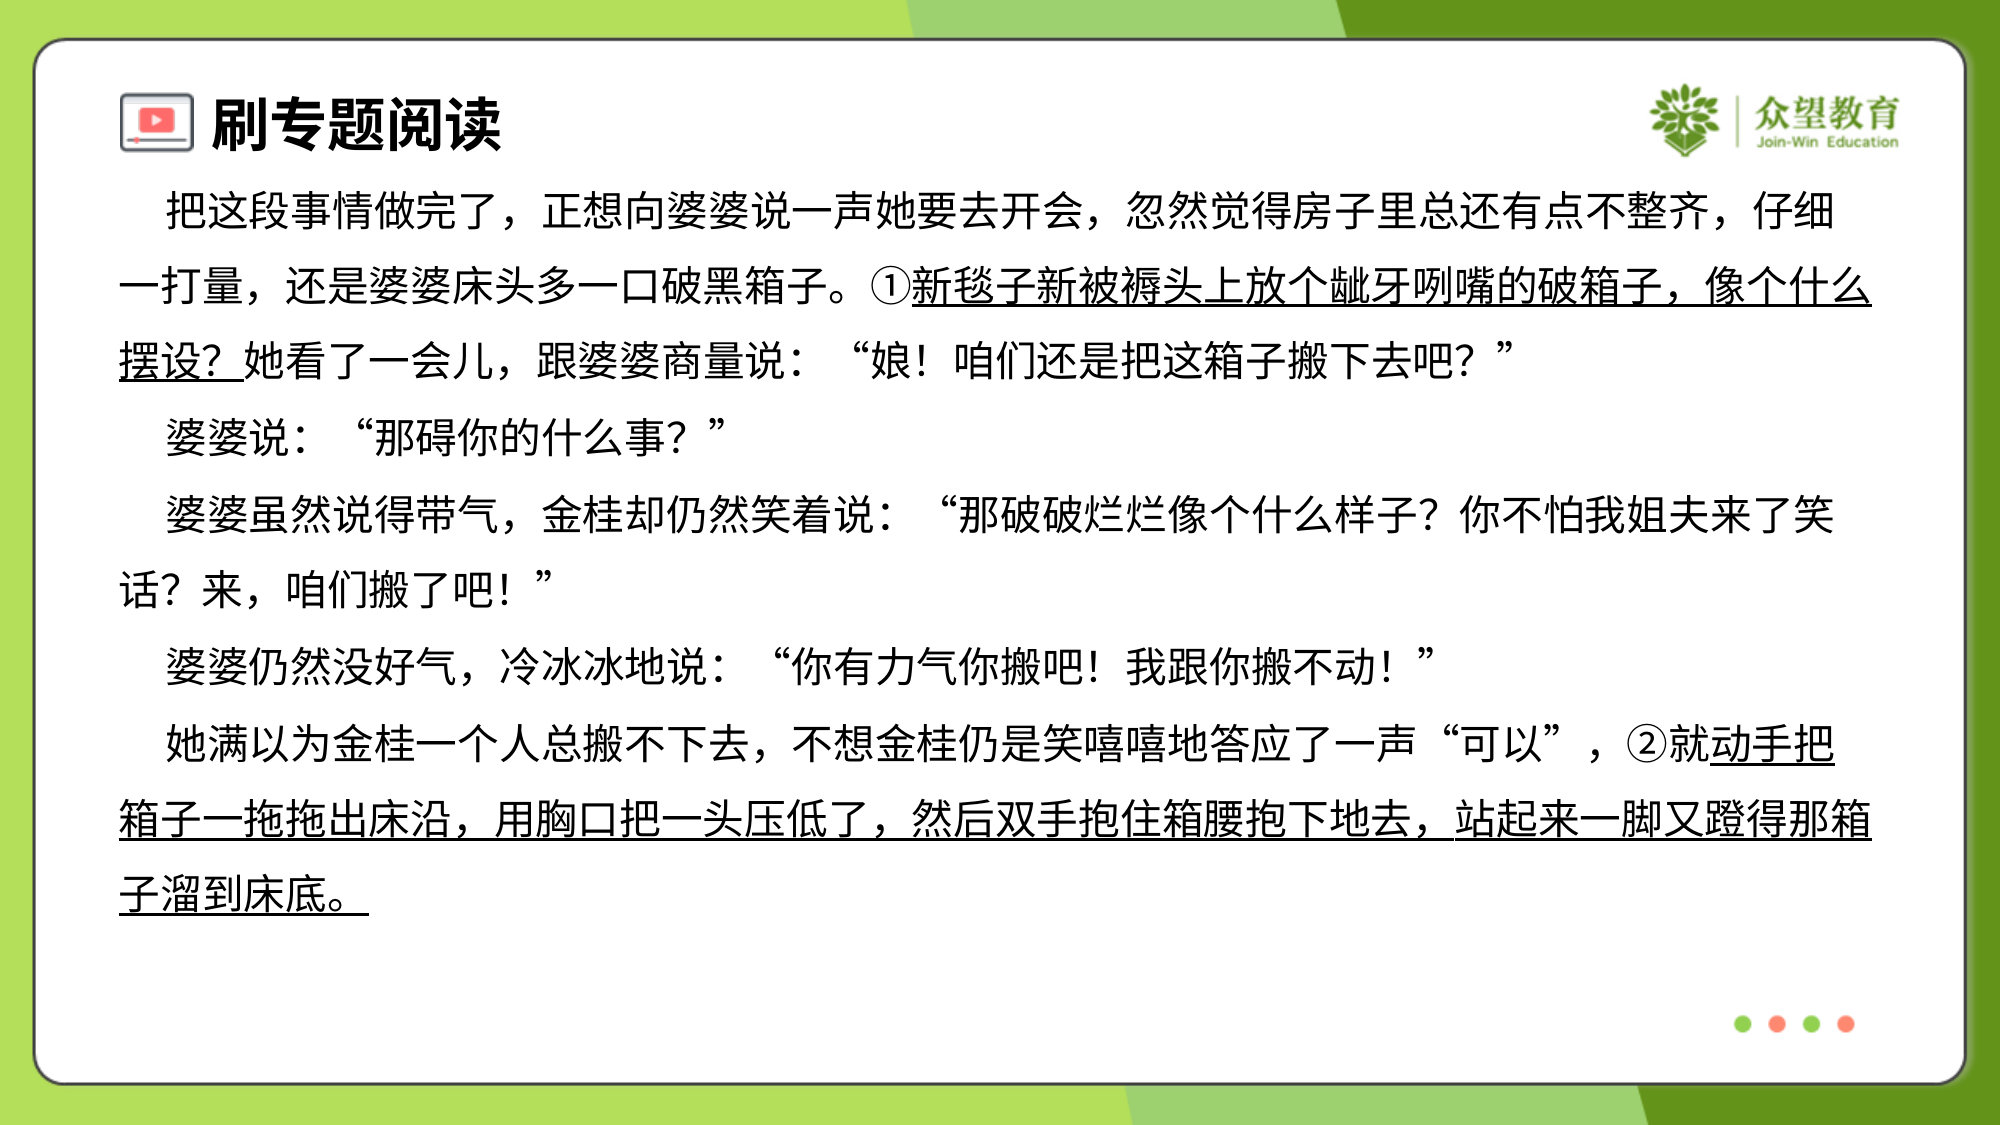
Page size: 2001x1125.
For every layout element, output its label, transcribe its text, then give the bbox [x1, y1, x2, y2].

text_box 把这段事情做完了，正想向婆婆说一声她要去开会，忽然觉得房子里总还有点不整齐，仔细 一打量，还是婆婆床头多一口破黑箱子。①新毯子新被褥头上放个龇牙咧嘴的破箱子，像个什么 摆设？她看了一会儿，跟婆婆商量说：“娘！咱们还是把这箱子搬下去吧？” 婆婆说：“那碍你的什么事？” 婆婆虽然说得带气，金桂却仍然笑着说：“那破破烂烂像个什么样子？你不怕我姐夫来了笑 话？来，咱们搬了吧！” 婆婆仍然没好气，冷冰冰地说：“你有力气你搬吧！我跟你搬不动！” 她满以为金桂一个人总搬不下去，不想金桂仍是笑嘻嘻地答应了一声“可以”，②就动手把 箱子一拖拖出床沿，用胸口把一头压低了，然后双手抱住箱腰抱下地去，站起来一脚又蹬得那箱 子溜到床底。 [118, 159, 1883, 918]
picture [0, 0, 2000, 1125]
